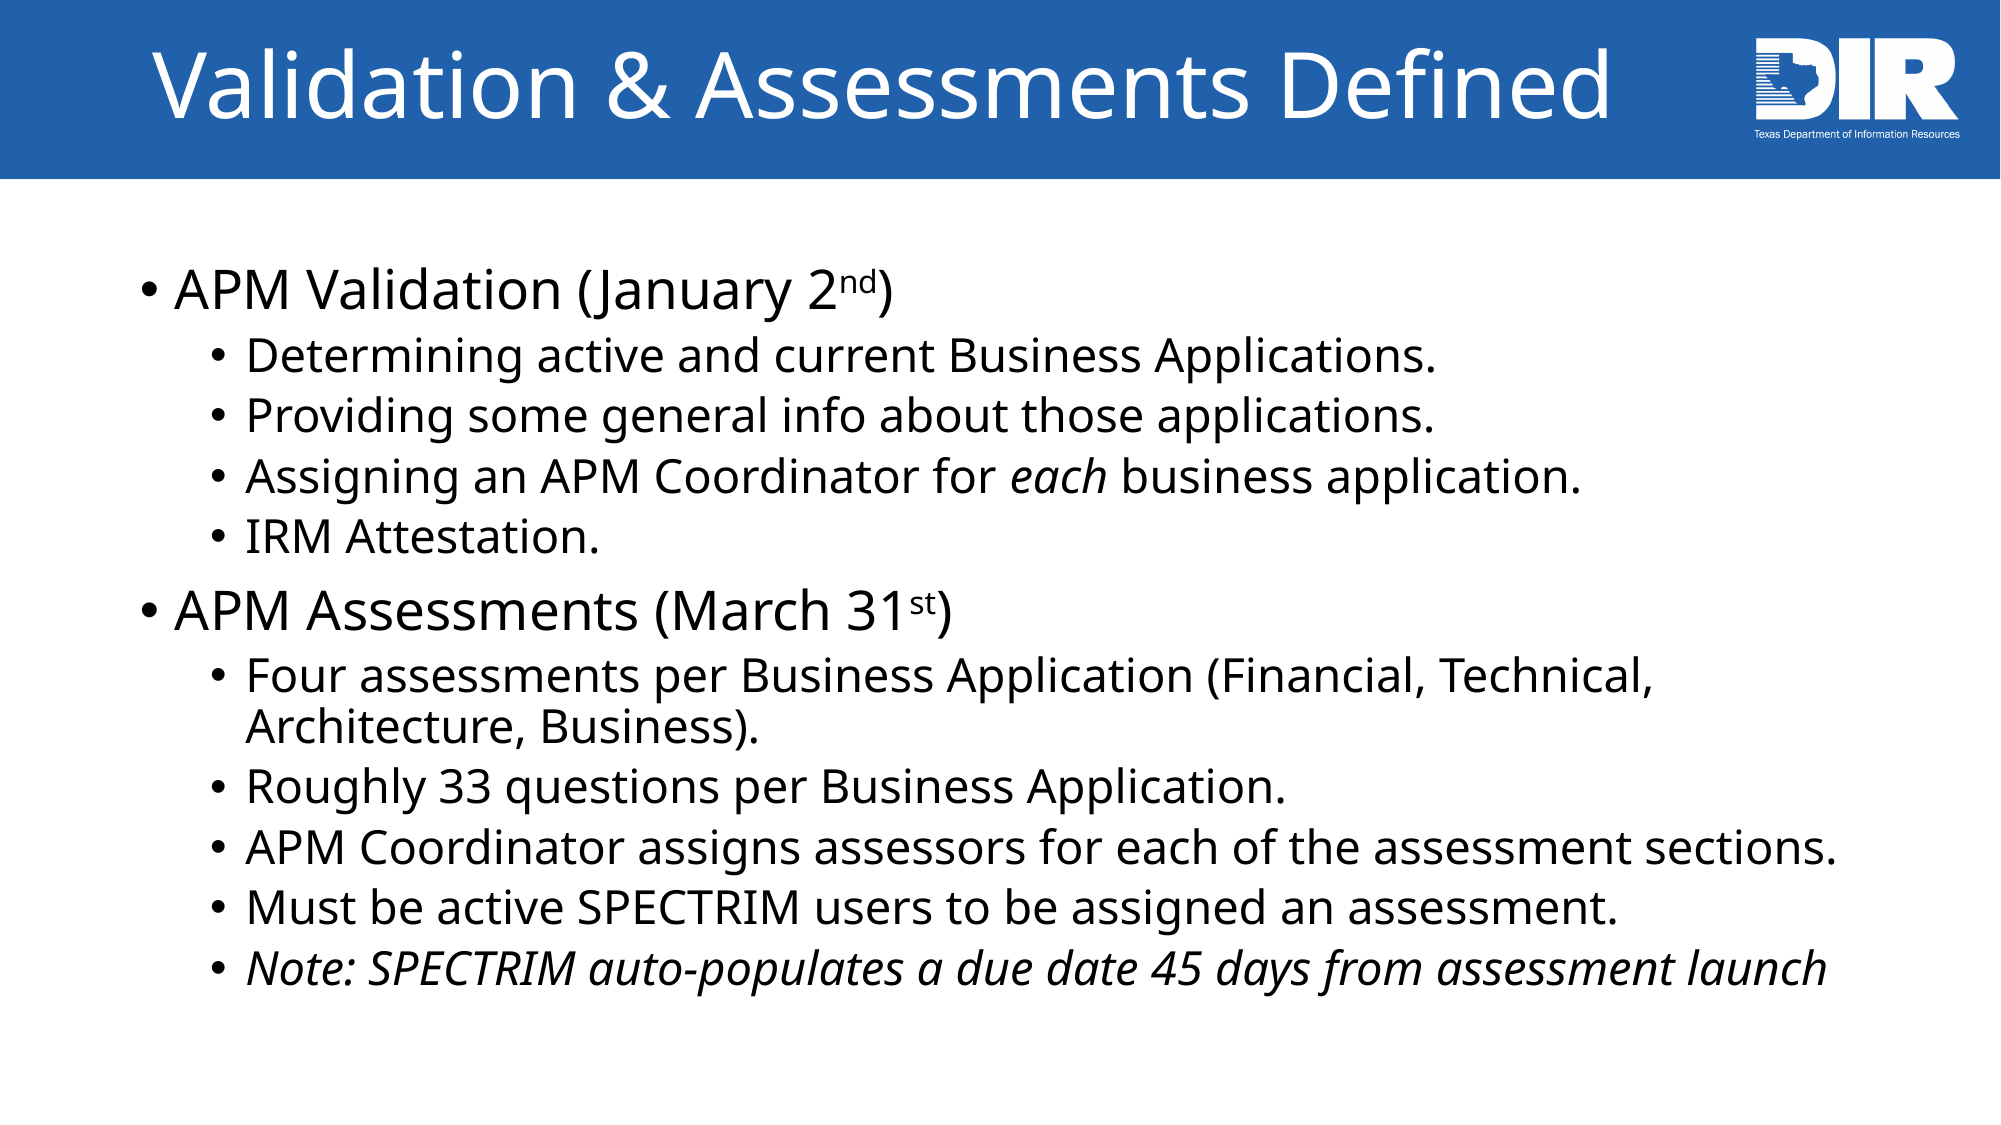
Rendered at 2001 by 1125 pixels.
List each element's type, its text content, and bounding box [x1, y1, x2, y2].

title Validation & Assessments Defined [137, 0, 1863, 179]
list APM Validation (January 2nd) Determining active and current Business Applications. Providing some general info about those applications. Assigning an APM Coordinator for each business application. IRM Attestation. APM Assessments (March 31st) Four assessments per Business Application (Financial, Technical, Architecture, Business). Roughly 33 questions per Business Application. APM Coordinator assigns assessors for each of the assessment sections. Must be active SPECTRIM users to be assigned an assessment. Note: SPECTRIM auto-populates a due date 45 days from assessment launch [124, 255, 1863, 1071]
picture [0, 0, 2001, 1125]
